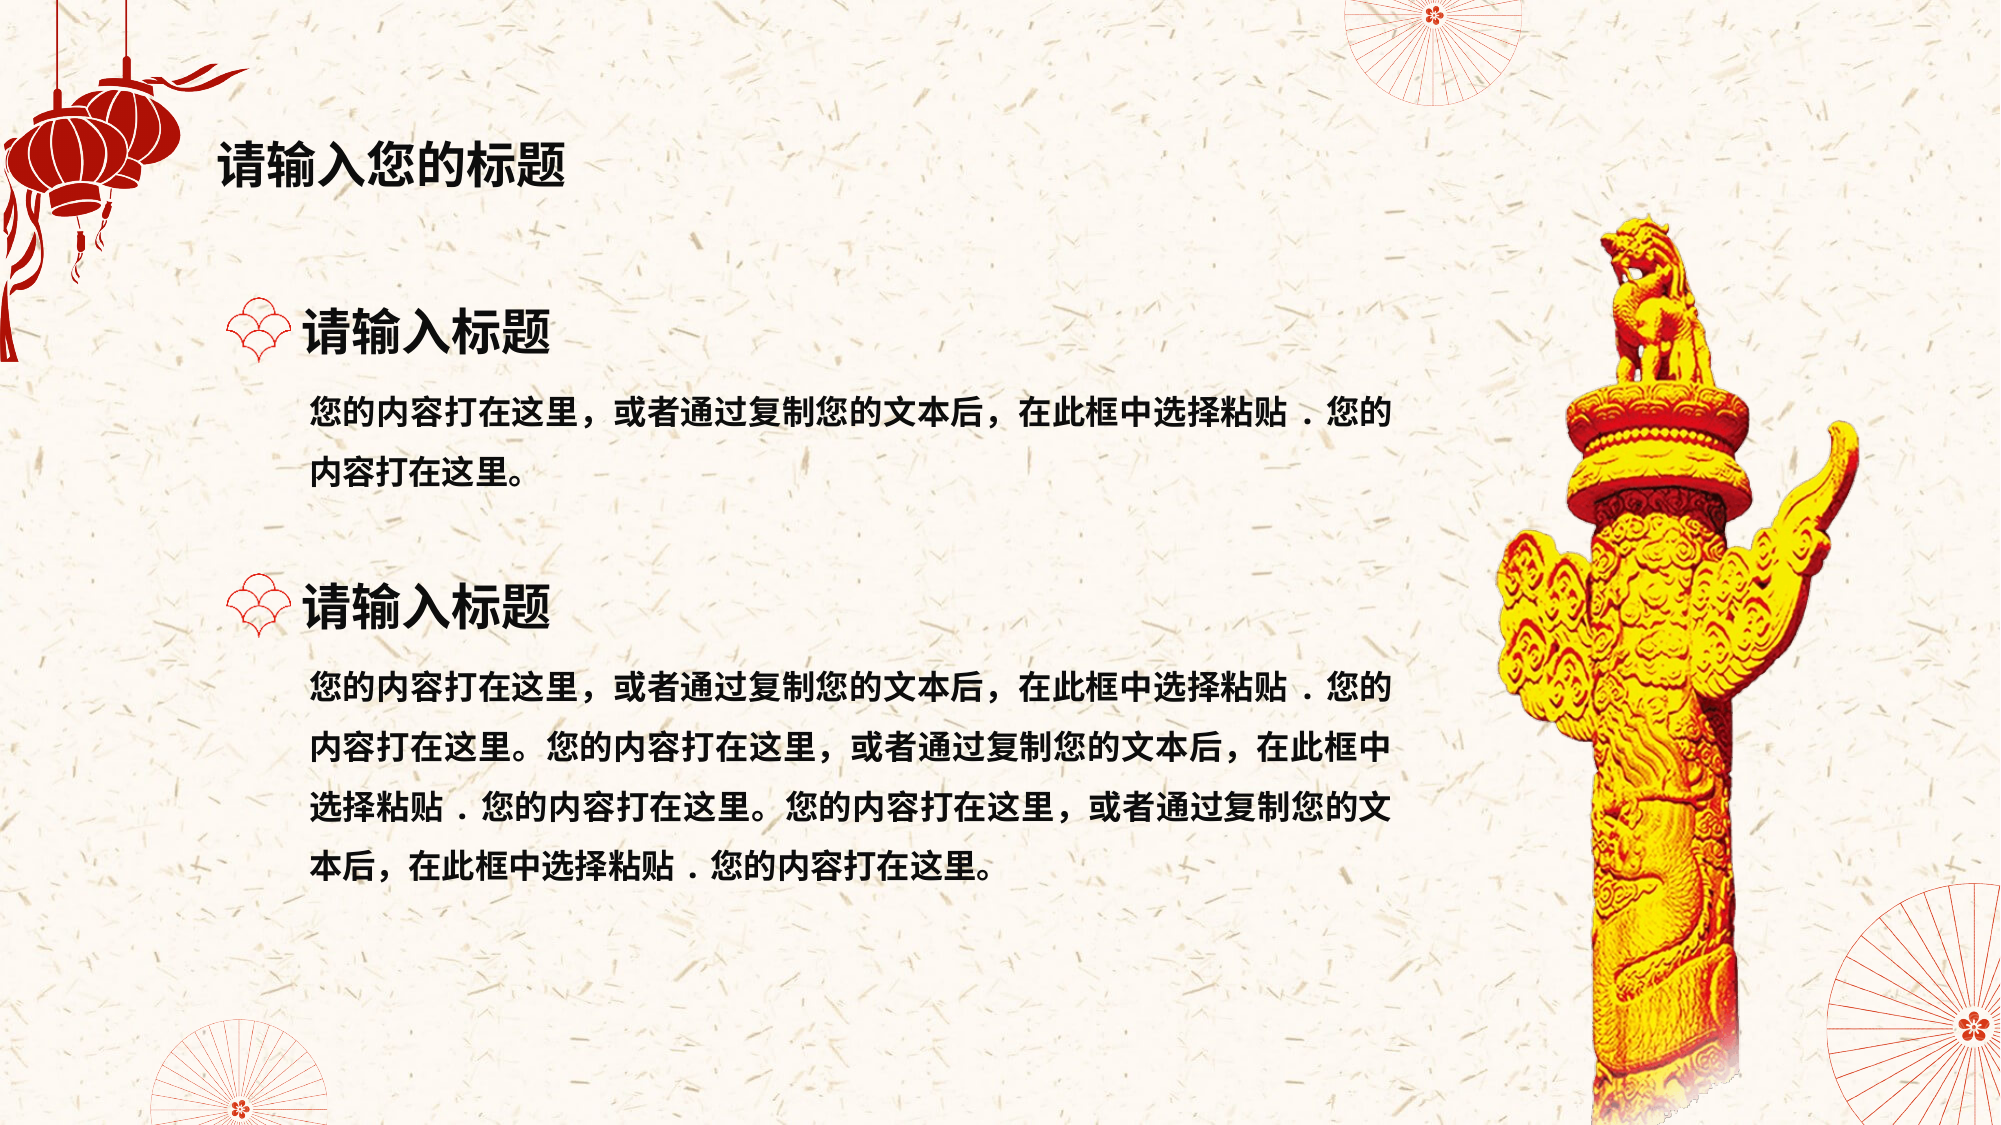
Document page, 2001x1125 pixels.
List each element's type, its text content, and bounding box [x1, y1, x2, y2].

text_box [226, 568, 1394, 1056]
text_box 请输入您的标题 [250, 125, 597, 201]
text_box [226, 293, 1394, 488]
picture [0, 0, 2001, 1125]
